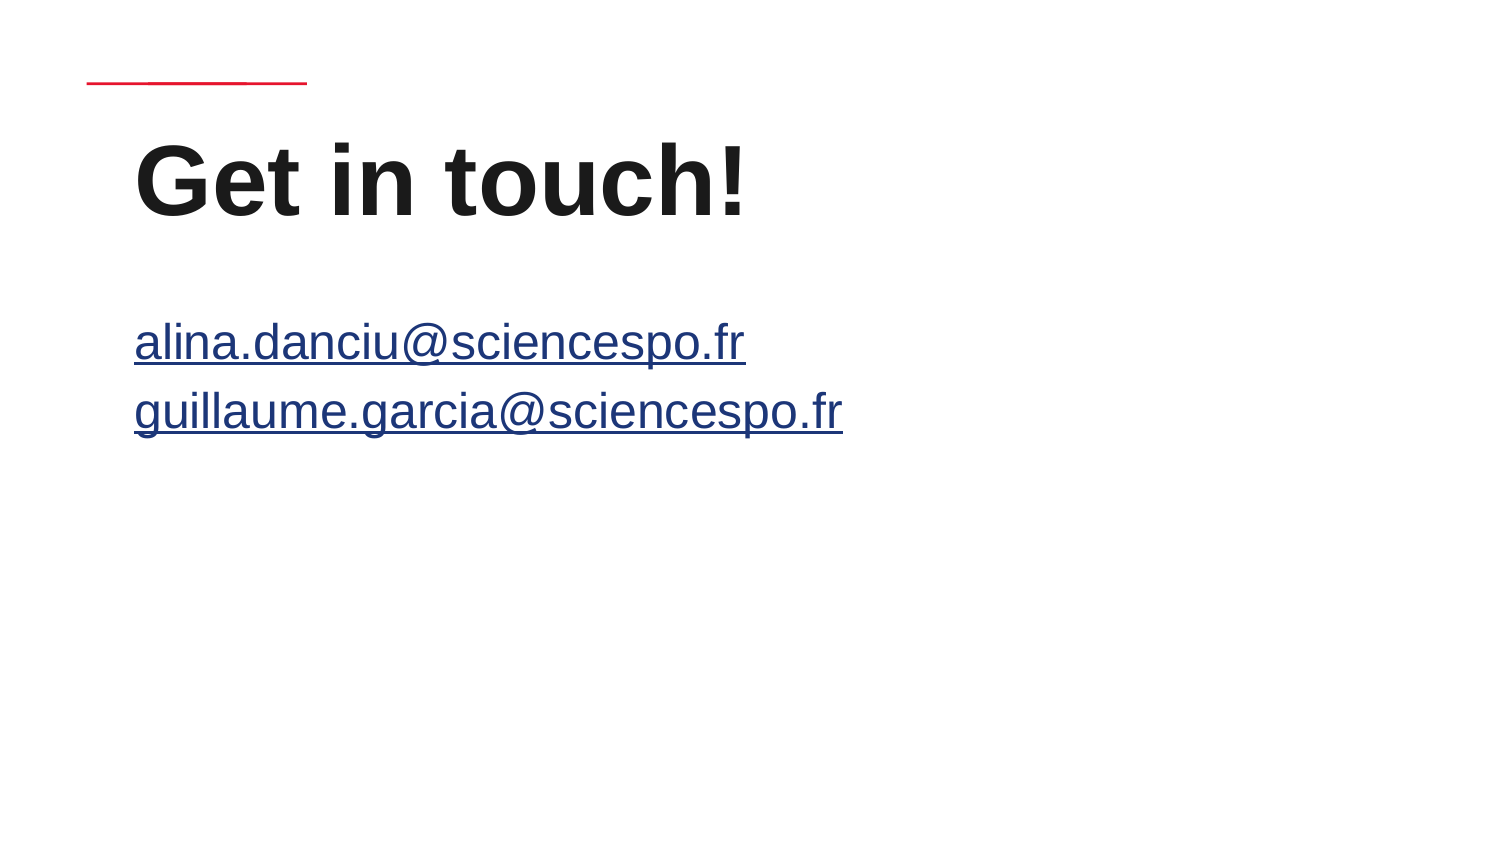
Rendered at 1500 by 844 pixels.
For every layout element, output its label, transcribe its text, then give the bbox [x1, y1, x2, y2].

list alina.danciu@sciencespo.fr guillaume.garcia@sciencespo.fr [119, 225, 1381, 761]
title Get in touch! [119, 100, 1381, 189]
